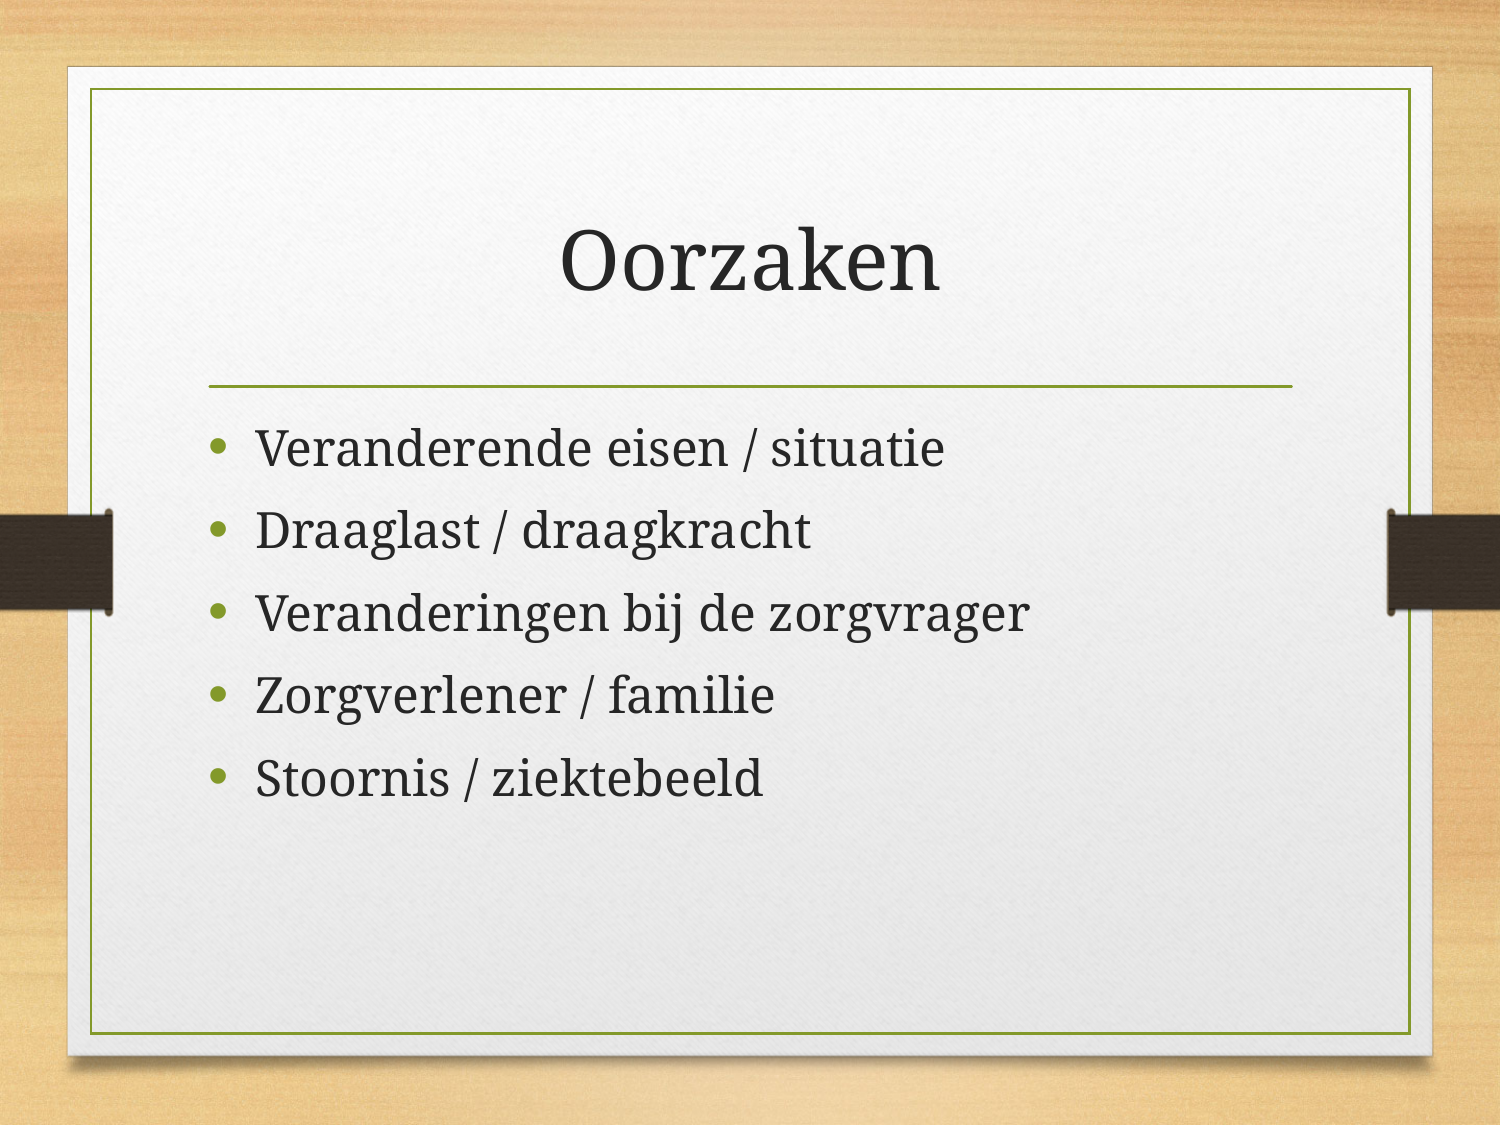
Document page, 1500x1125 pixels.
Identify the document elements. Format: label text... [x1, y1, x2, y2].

picture [0, 0, 1500, 1125]
title Oorzaken [193, 150, 1309, 365]
list Veranderende eisen / situatie Draaglast / draagkracht Veranderingen bij de zorgvrager Zorgverlener / familie Stoornis / ziektebeeld [193, 408, 1309, 974]
